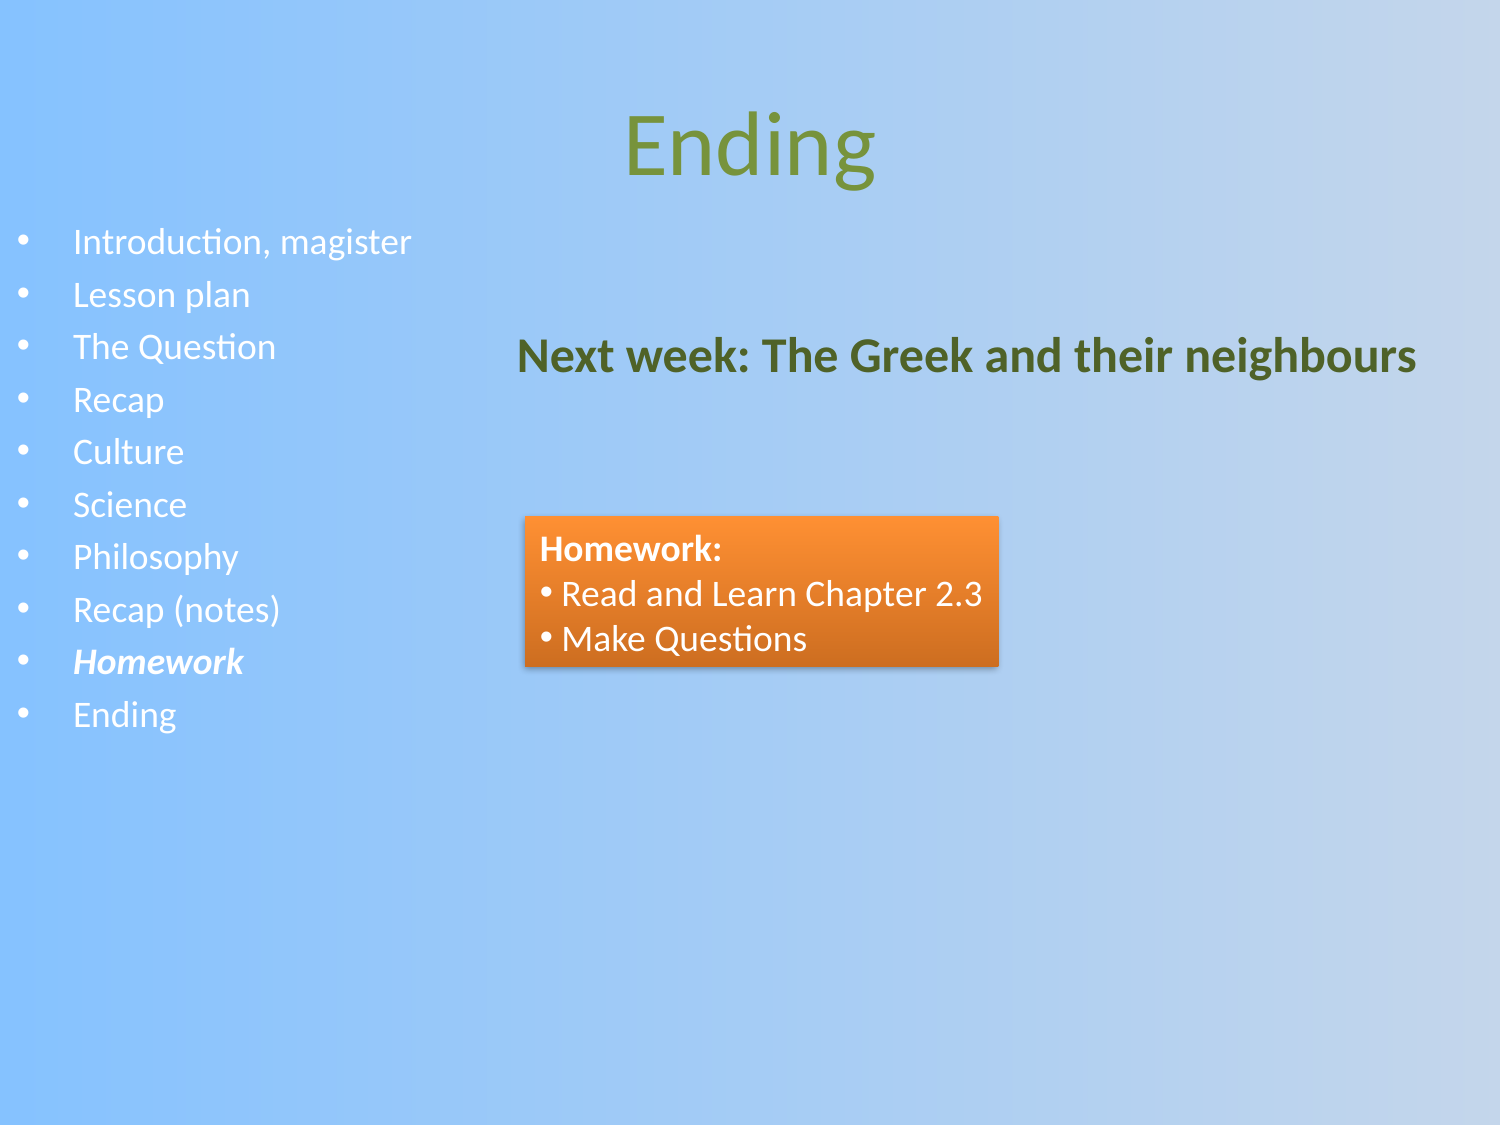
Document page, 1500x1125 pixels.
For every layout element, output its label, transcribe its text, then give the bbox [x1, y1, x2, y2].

title Ending [75, 45, 1425, 233]
text_box Introduction, magister Lesson plan The Question Recap Culture Science Philosophy Recap (notes) Homework Ending [1, 209, 475, 953]
list Next week: The Greek and their neighbours [501, 314, 1500, 587]
text_box Homework: Read and Learn Chapter 2.3 Make Questions [525, 587, 999, 667]
